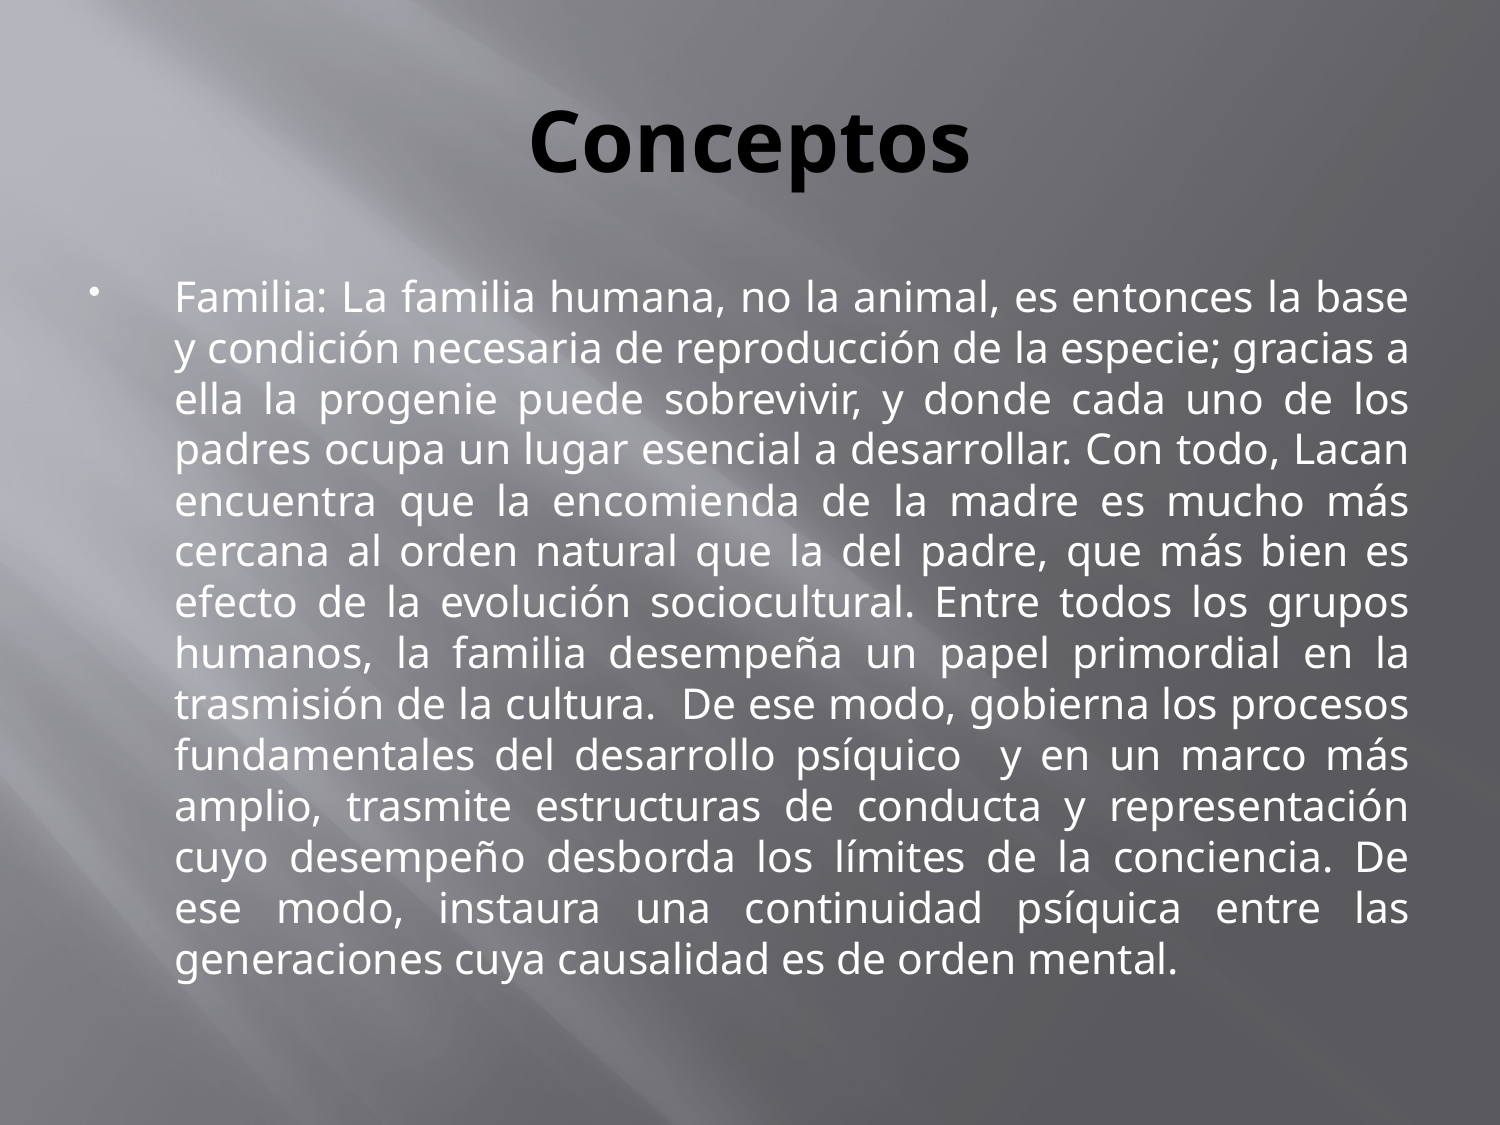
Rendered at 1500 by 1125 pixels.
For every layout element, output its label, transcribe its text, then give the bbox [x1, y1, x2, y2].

title Conceptos [75, 45, 1425, 233]
list Familia: La familia humana, no la animal, es entonces la base y condición necesaria de reproducción de la especie; gracias a ella la progenie puede sobrevivir, y donde cada uno de los padres ocupa un lugar esencial a desarrollar. Con todo, Lacan encuentra que la encomienda de la madre es mucho más cercana al orden natural que la del padre, que más bien es efecto de la evolución sociocultural. Entre todos los grupos humanos, la familia desempeña un papel primordial en la trasmisión de la cultura. De ese modo, gobierna los procesos fundamentales del desarrollo psíquico y en un marco más amplio, trasmite estructuras de conducta y representación cuyo desempeño desborda los límites de la conciencia. De ese modo, instaura una continuidad psíquica entre las generaciones cuya causalidad es de orden mental. [75, 262, 1425, 1035]
